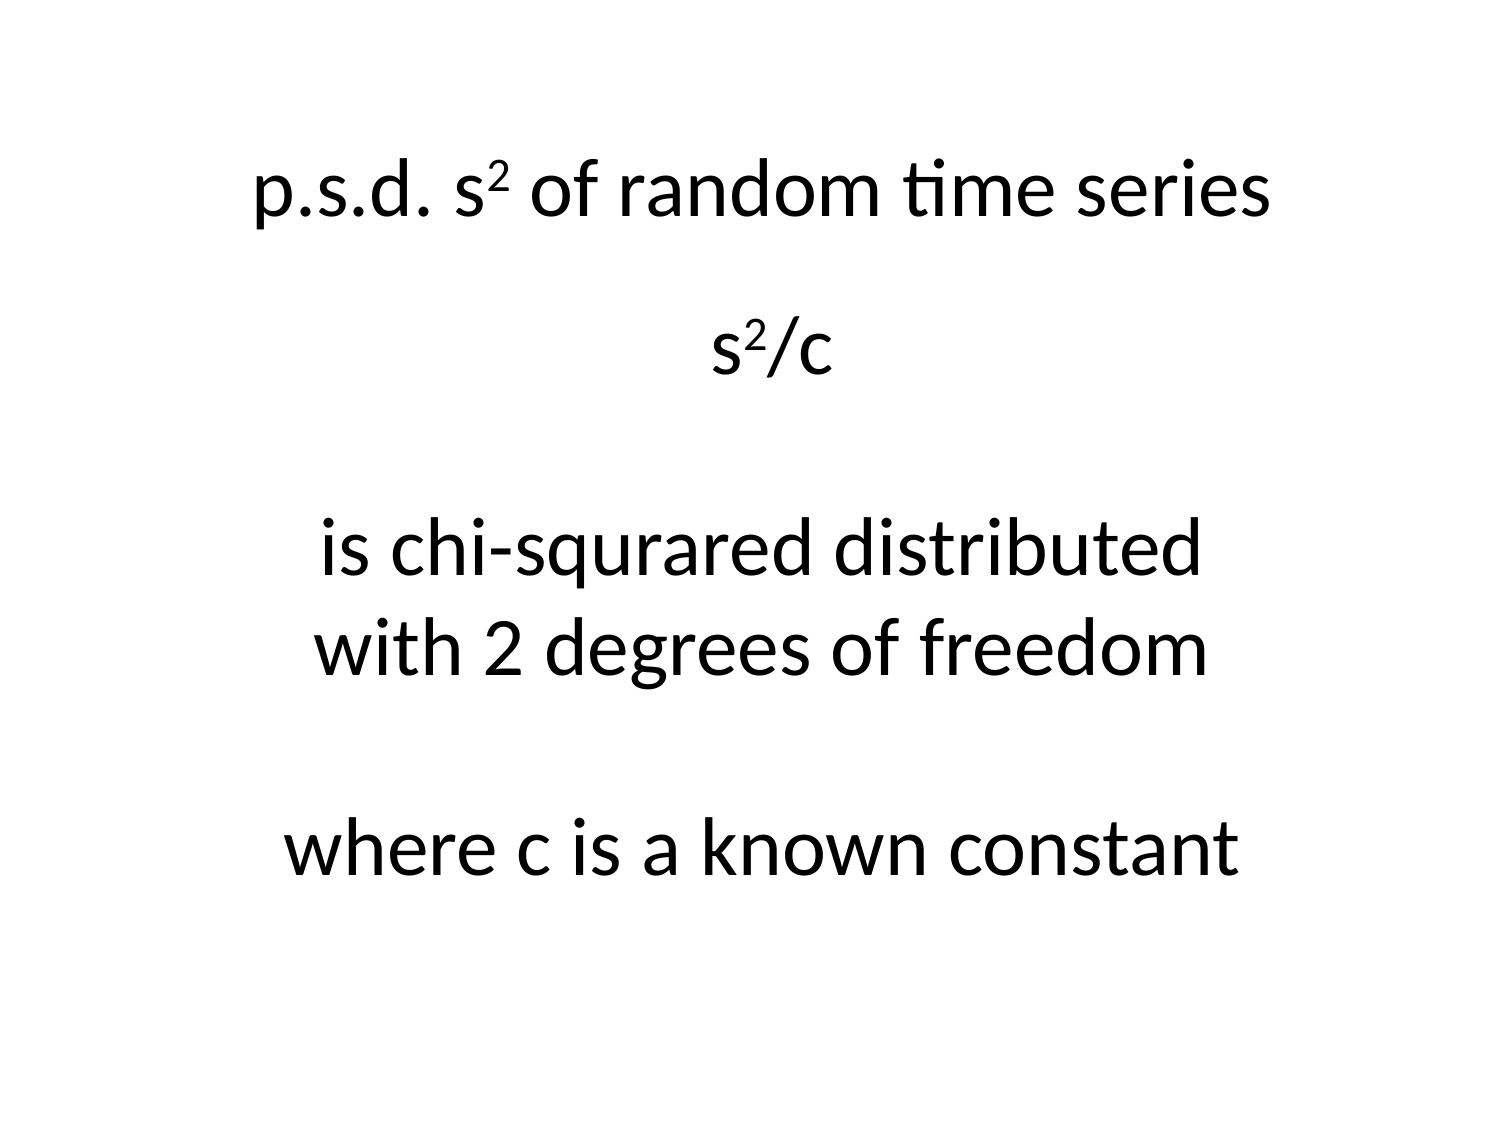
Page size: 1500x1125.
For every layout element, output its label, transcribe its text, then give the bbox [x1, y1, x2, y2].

title p.s.d. s2 of random time series s2/c is chi-squrared distributed with 2 degrees of freedom where c is a known constant [87, 125, 1438, 1000]
